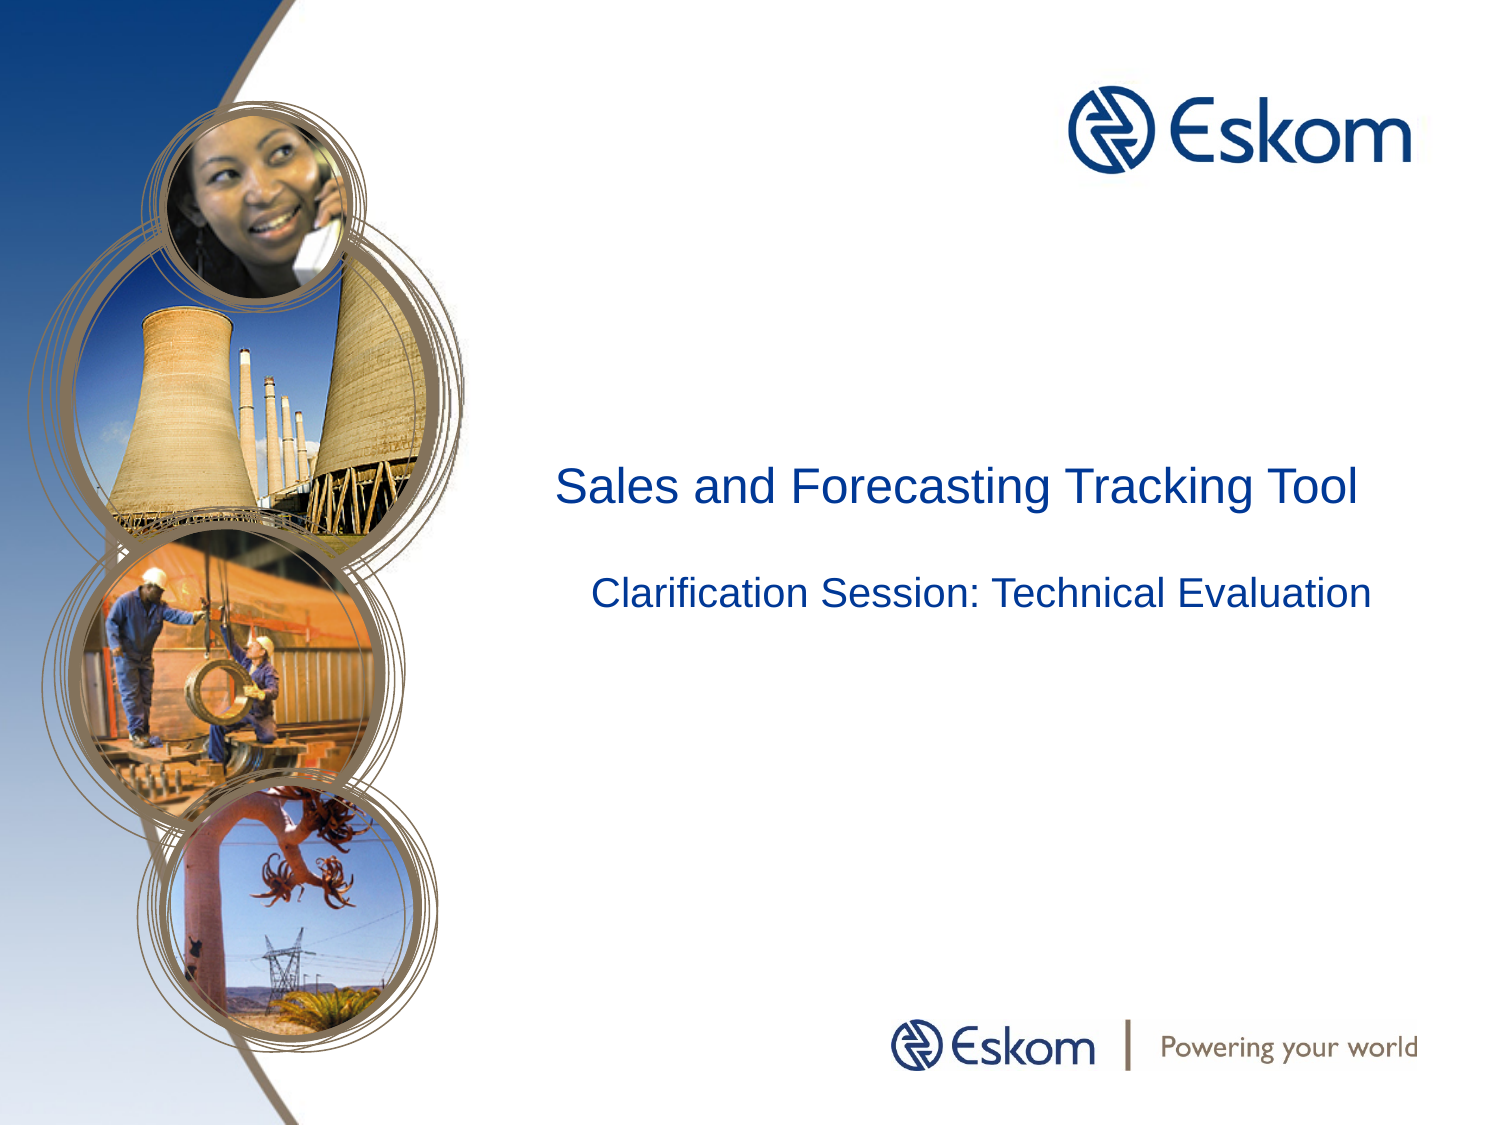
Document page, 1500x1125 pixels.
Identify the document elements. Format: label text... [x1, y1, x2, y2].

picture [0, 0, 1500, 1125]
text_box Clarification Session: Technical Evaluation [526, 538, 1437, 650]
title Sales and Forecasting Tracking Tool [501, 432, 1412, 544]
